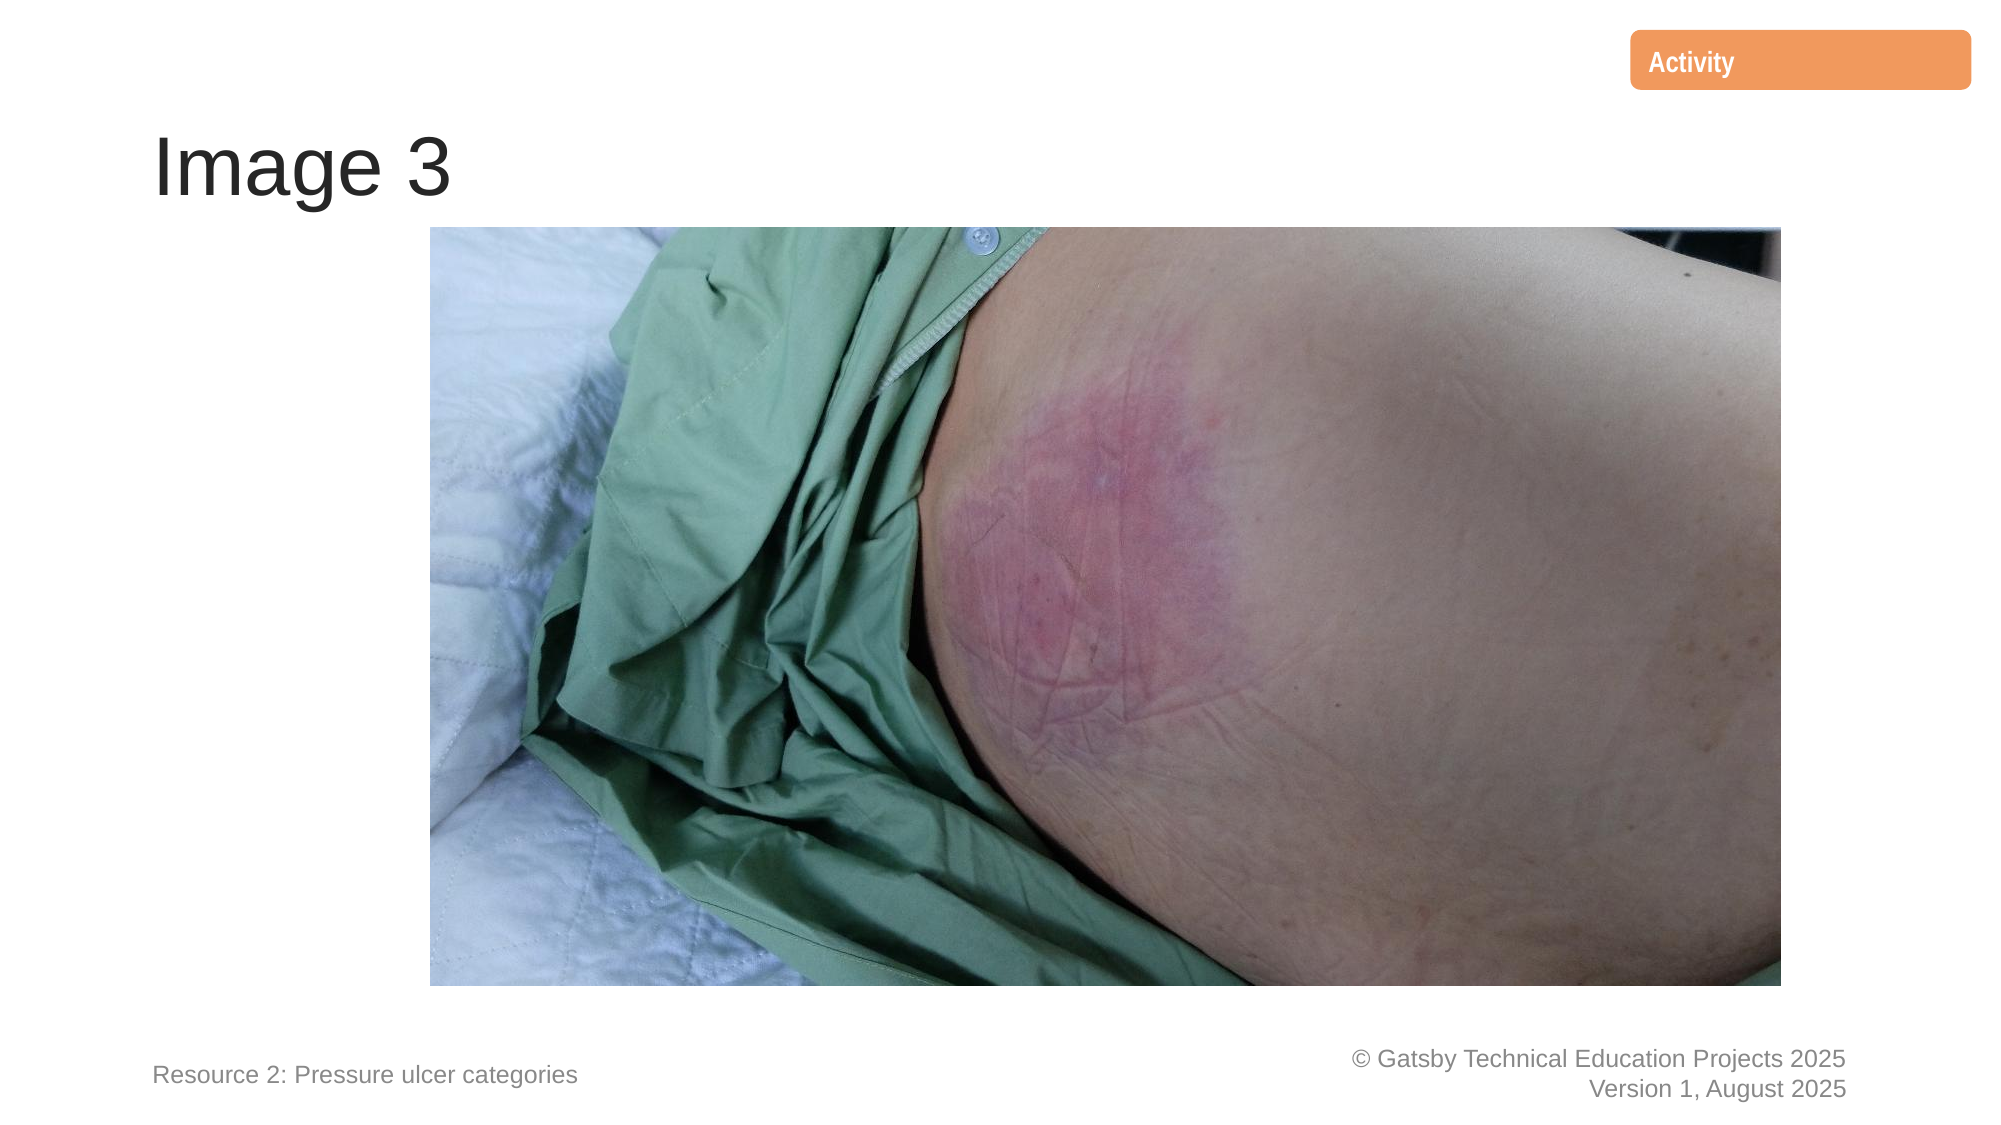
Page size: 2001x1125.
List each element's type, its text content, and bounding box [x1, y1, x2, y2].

list Resource 2: Pressure ulcer categories [137, 1042, 829, 1103]
picture [430, 226, 1781, 987]
title Image 3 [137, 59, 1863, 278]
text_box Activity [1630, 29, 1972, 90]
